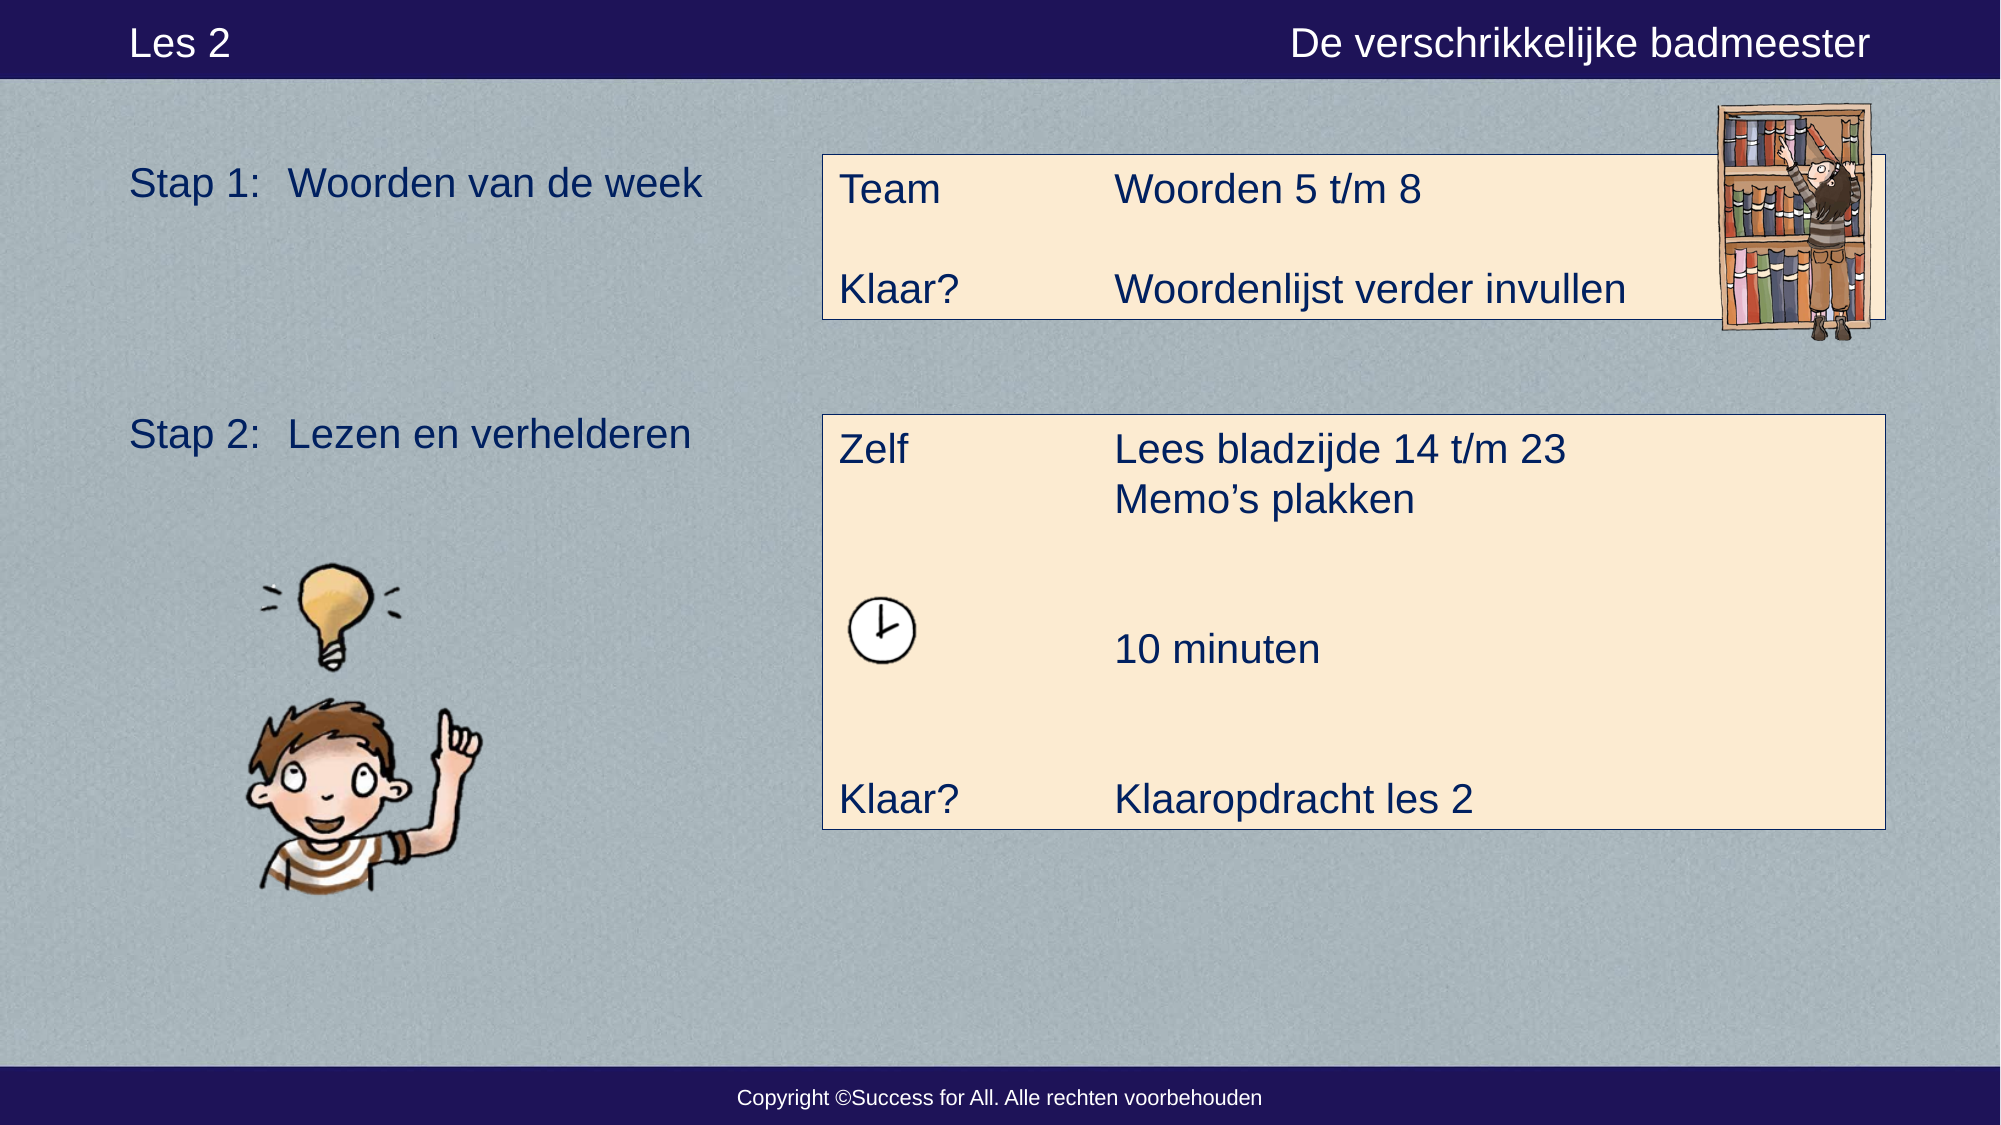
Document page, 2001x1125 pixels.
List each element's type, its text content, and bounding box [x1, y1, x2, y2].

text_box Team Woorden 5 t/m 8 Klaar? Woordenlijst verder invullen [822, 154, 1700, 320]
text_box Copyright ©Success for All. Alle rechten voorbehouden [0, 1076, 2000, 1125]
picture [0, 0, 2001, 1125]
text_box Stap 1: Woorden van de week Stap 2: Lezen en verhelderen [114, 148, 907, 514]
text_box De verschrikkelijke badmeester [999, 8, 1886, 73]
text_box Les 2 [114, 8, 354, 73]
text_box Zelf Lees bladzijde 14 t/m 23 Memo’s plakken 10 minuten Klaar? Klaaropdracht les 2 [822, 414, 1886, 830]
